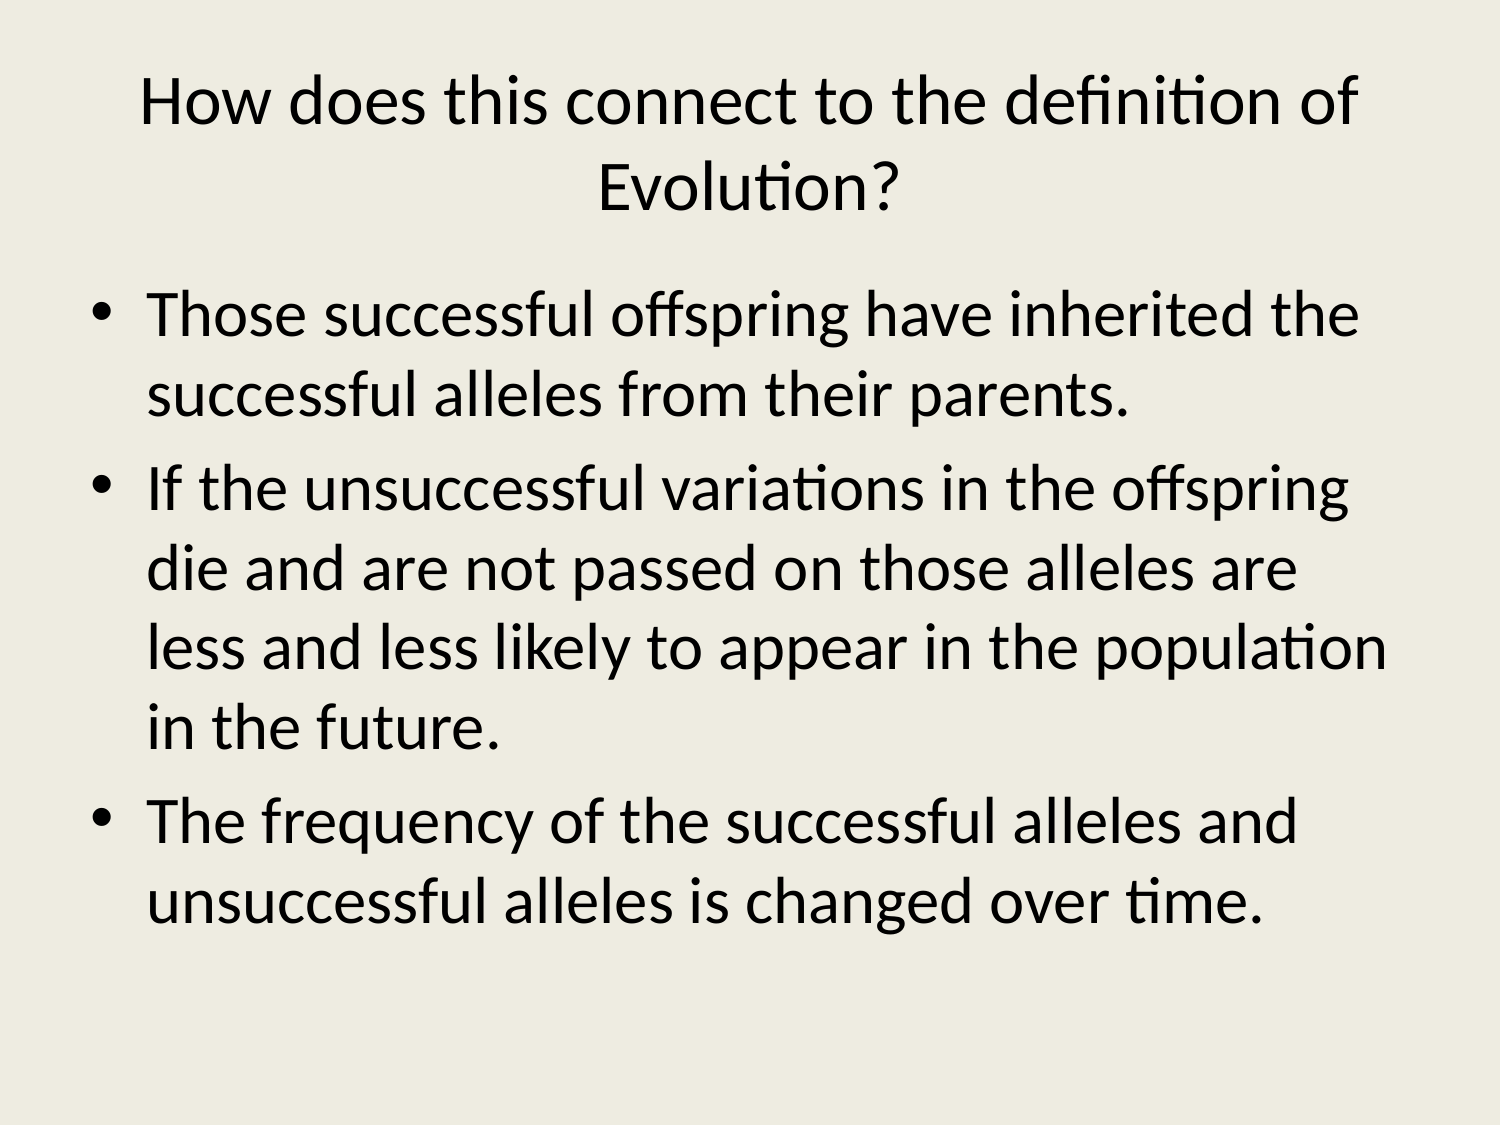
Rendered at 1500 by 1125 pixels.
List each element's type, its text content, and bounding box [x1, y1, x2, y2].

list Those successful offspring have inherited the successful alleles from their parents. If the unsuccessful variations in the offspring die and are not passed on those alleles are less and less likely to appear in the population in the future. The frequency of the successful alleles and unsuccessful alleles is changed over time. [75, 262, 1425, 1005]
title How does this connect to the definition of Evolution? [75, 45, 1425, 233]
